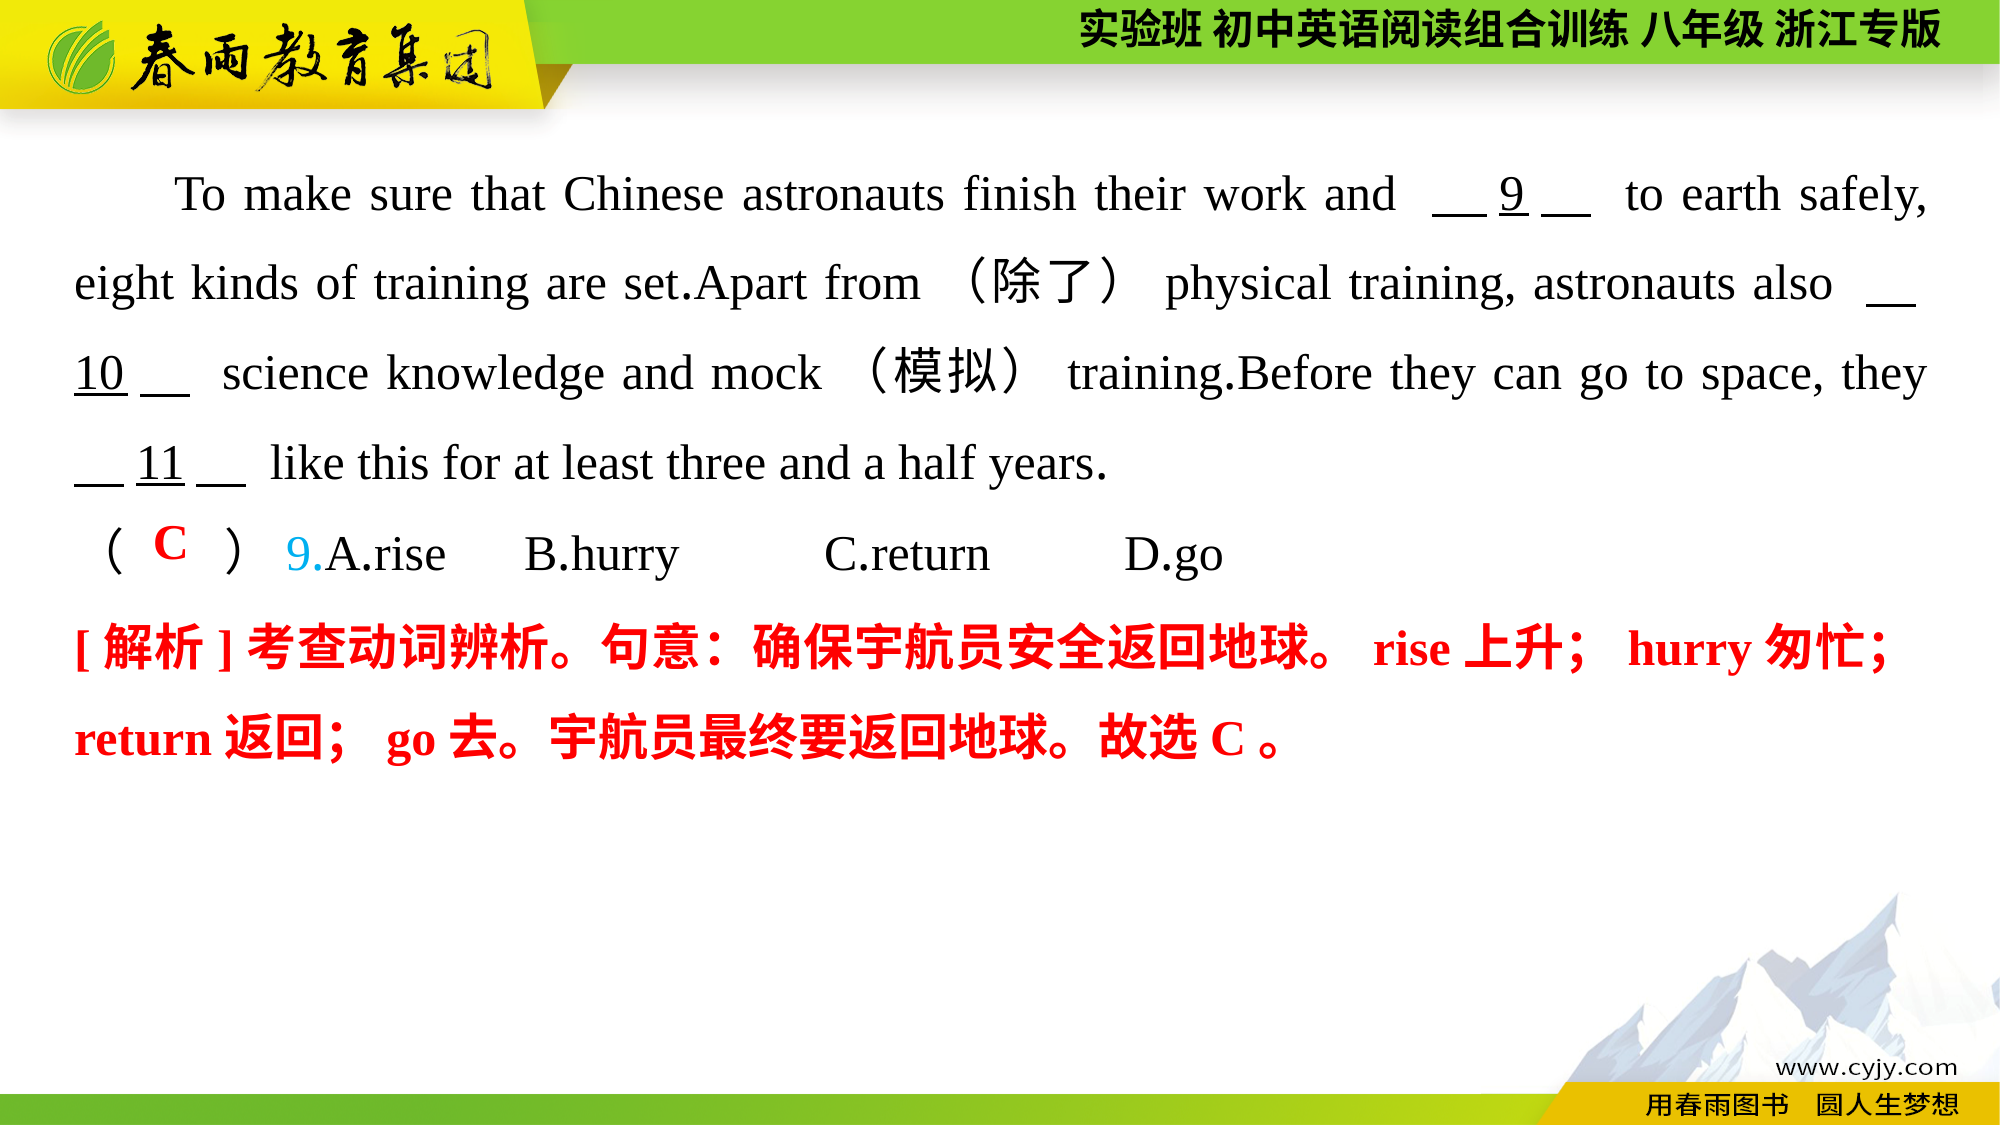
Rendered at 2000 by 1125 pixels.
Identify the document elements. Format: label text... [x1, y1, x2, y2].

picture [0, 0, 2000, 1125]
text_box [解析]考查动词辨析。句意：确保宇航员安全返回地球。rise上升；hurry匆忙；return返回；go去。宇航员最终要返回地球。故选C。 [59, 577, 1944, 773]
list To make sure that Chinese astronauts finish their work and 9 to earth safely, eight kinds of training are set.Apart from（除了）physical training, astronauts also 10 science knowledge and mock（模拟）training.Before they can go to space, they 11 like this for at least three and a half years. （ ）9.A.rise B.hurry C.return D.go [59, 122, 1944, 577]
text_box C [138, 502, 204, 577]
